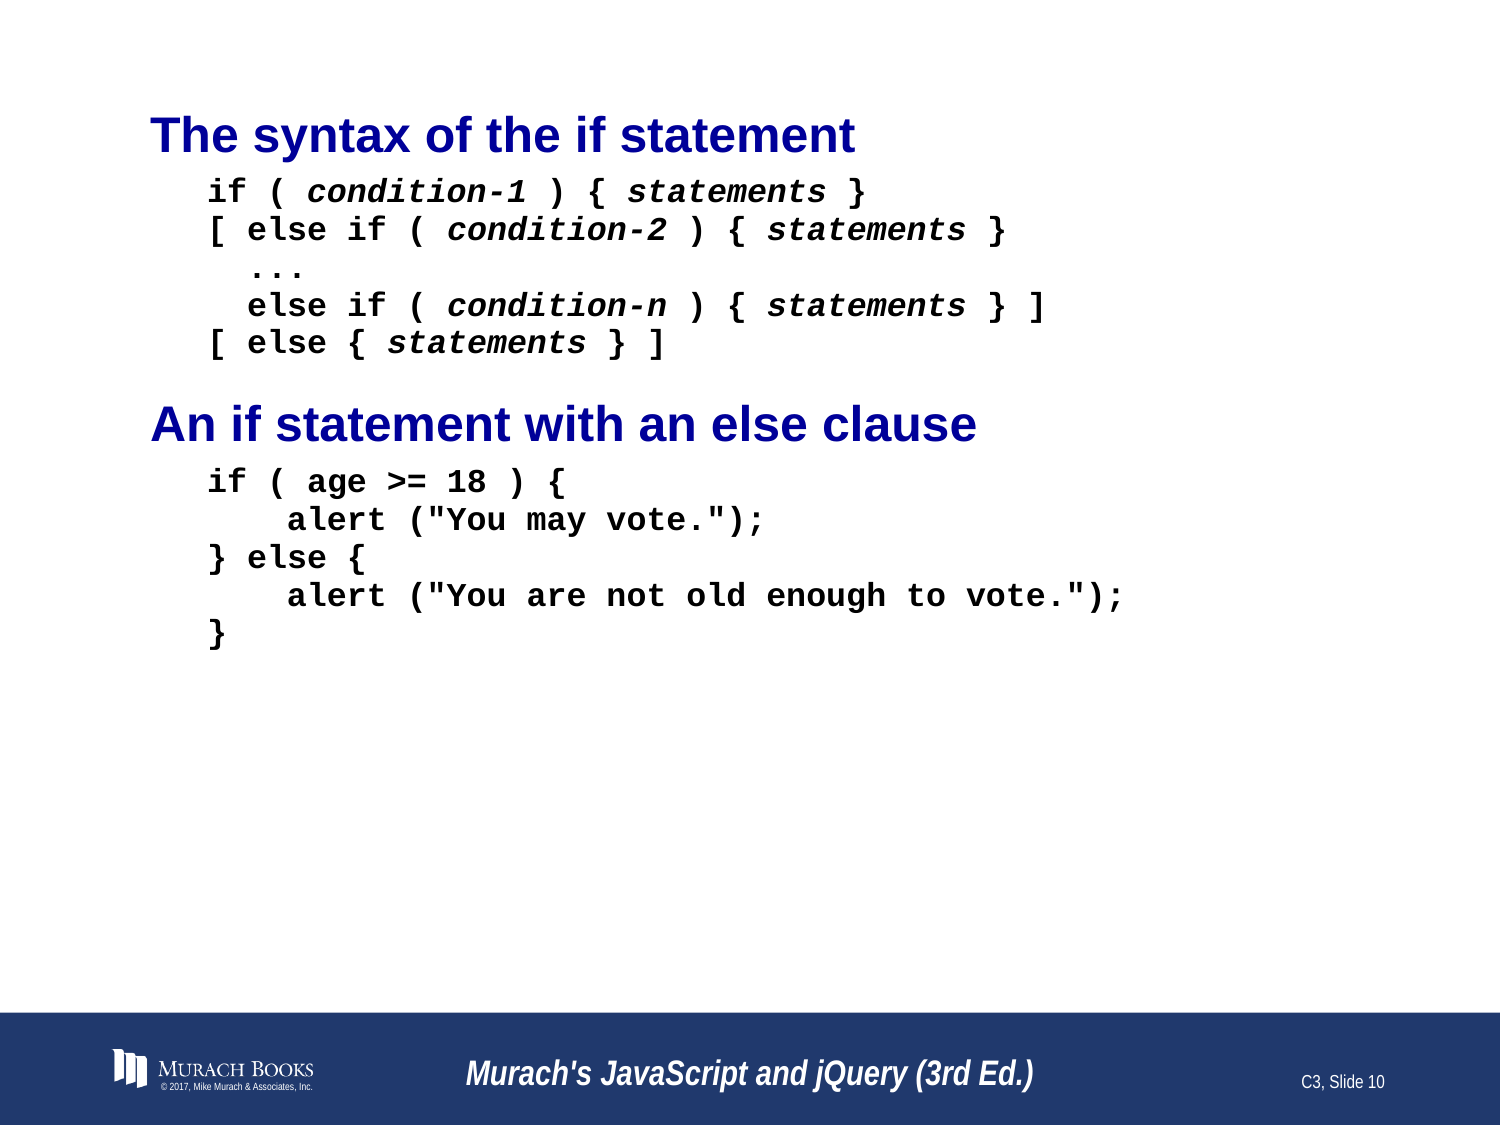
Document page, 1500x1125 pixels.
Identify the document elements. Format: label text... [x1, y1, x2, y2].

slide_number C3, Slide 10 [1087, 1025, 1400, 1100]
title The syntax of the if statement [150, 102, 1350, 164]
footer © 2017, Mike Murach & Associates, Inc. [12, 1025, 463, 1100]
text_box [149, 174, 1350, 654]
slide_number Murach's JavaScript and jQuery (3rd Ed.) [463, 1025, 1050, 1100]
